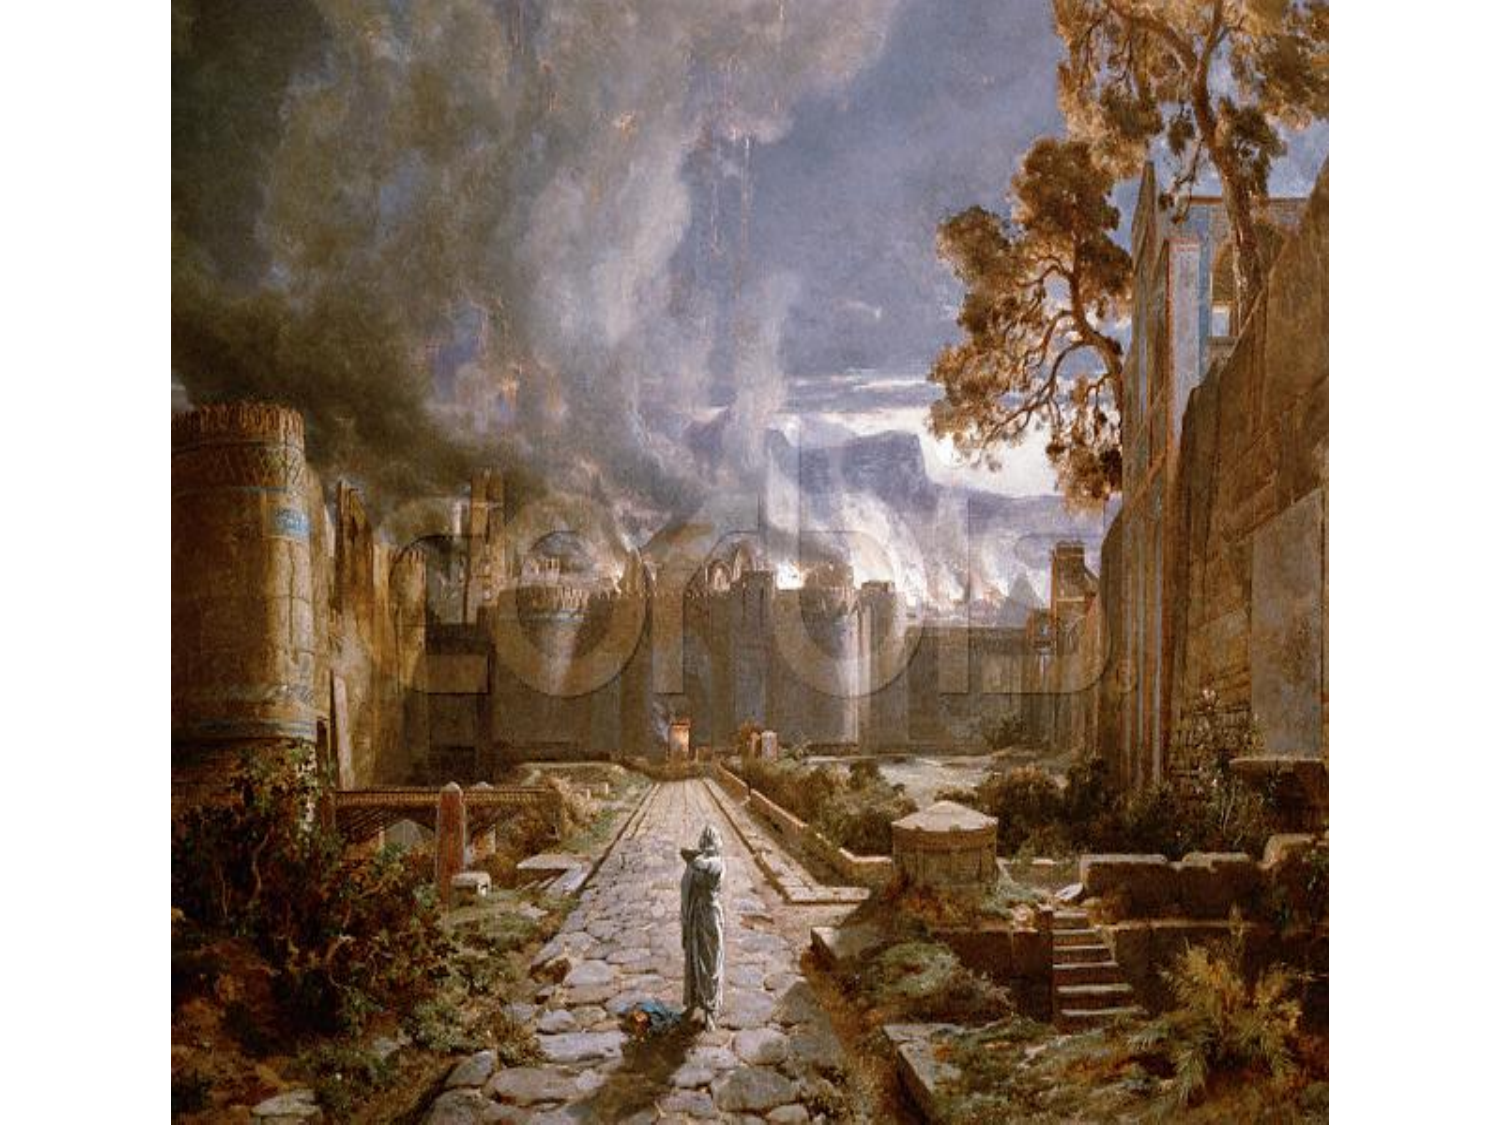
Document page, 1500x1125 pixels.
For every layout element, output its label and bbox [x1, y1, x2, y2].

picture [171, 0, 1329, 1125]
